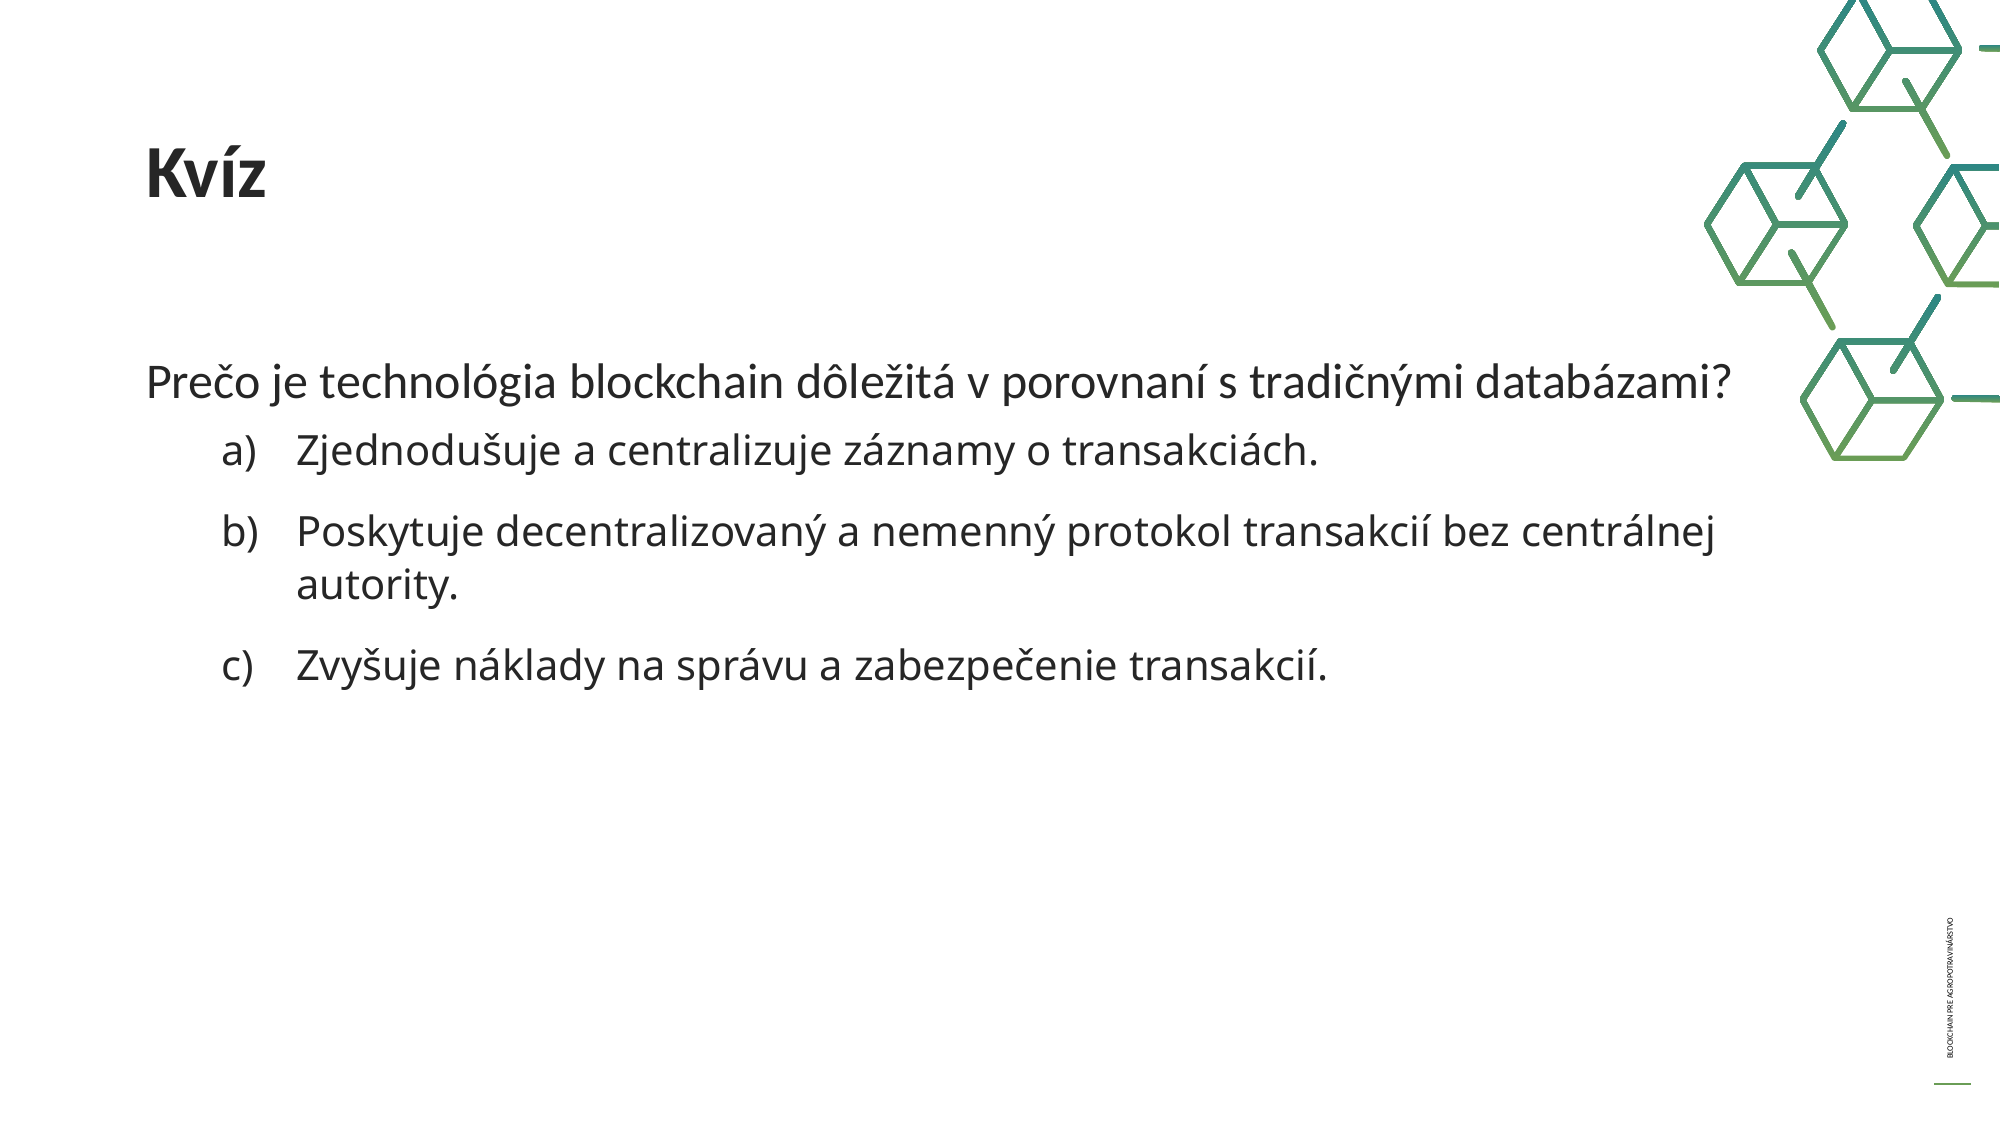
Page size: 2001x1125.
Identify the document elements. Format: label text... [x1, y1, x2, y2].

list Prečo je technológia blockchain dôležitá v porovnaní s tradičnými databázami? Zjednodušuje a centralizuje záznamy o transakciách. Poskytuje decentralizovaný a nemenný protokol transakcií bez centrálnej autority. Zvyšuje náklady na správu a zabezpečenie transakcií. [130, 348, 1869, 1035]
list Kvíz [130, 124, 1698, 337]
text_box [1703, 0, 2000, 462]
